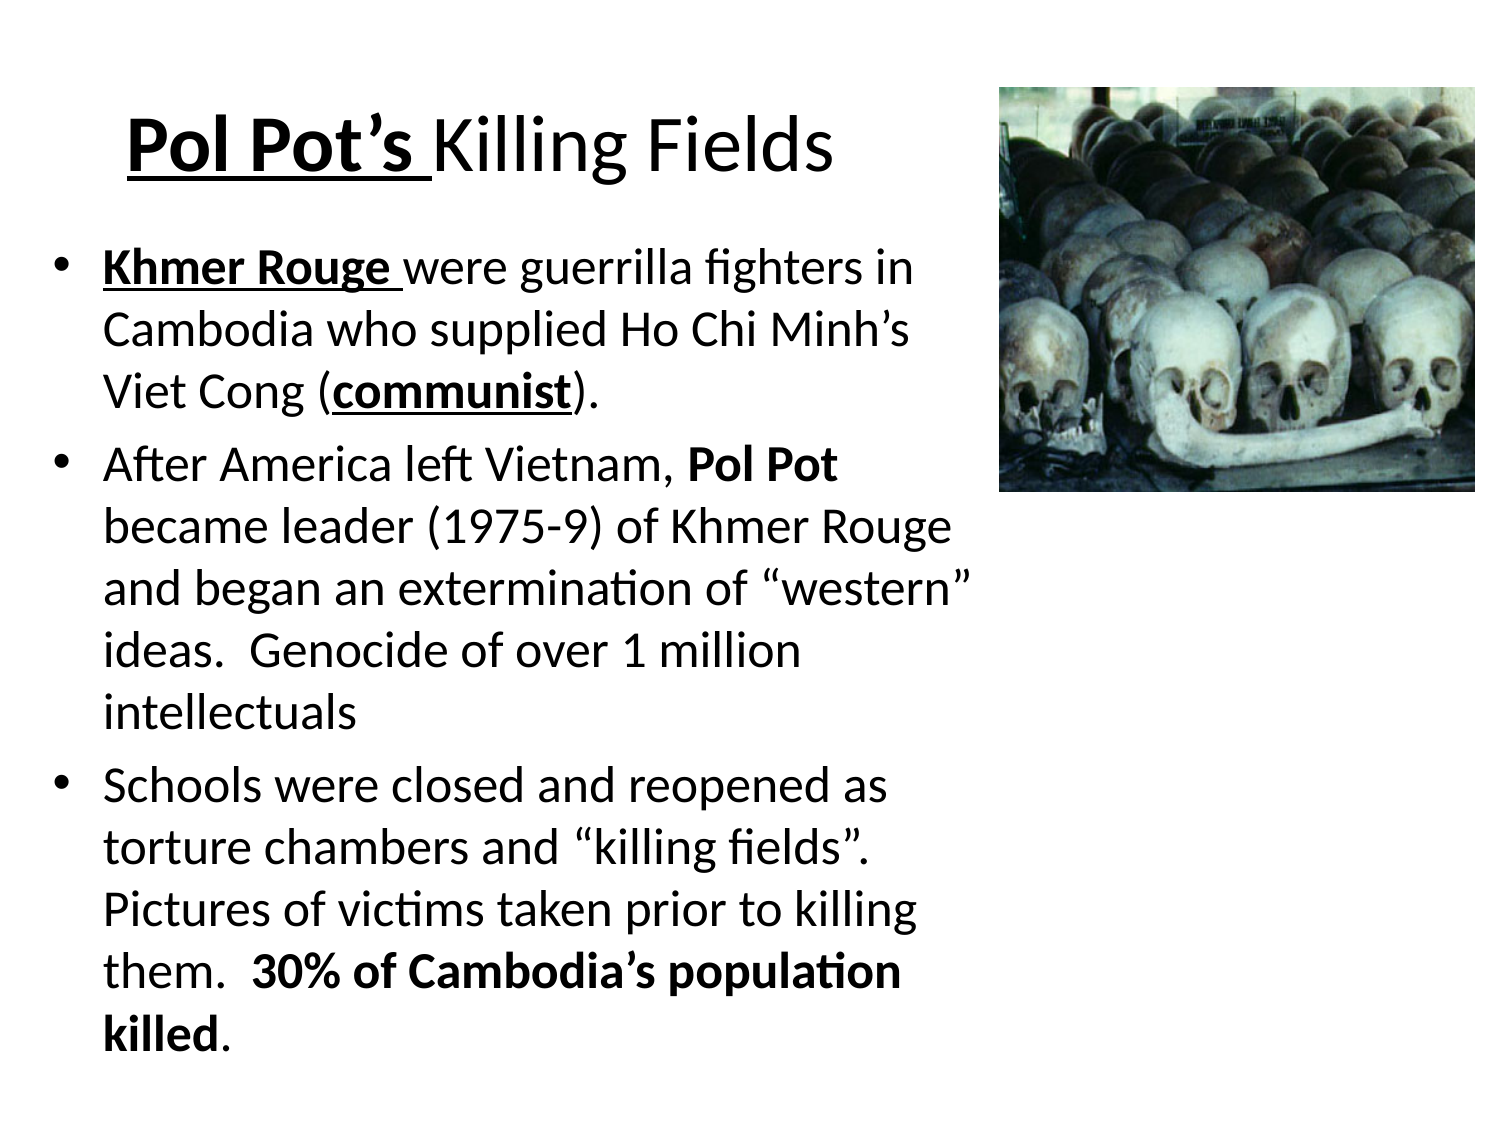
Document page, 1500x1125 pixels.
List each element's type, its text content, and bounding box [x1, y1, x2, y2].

title Pol Pot’s Killing Fields [75, 45, 888, 224]
picture [999, 87, 1475, 492]
list Khmer Rouge were guerrilla fighters in Cambodia who supplied Ho Chi Minh’s Viet Cong (communist). After America left Vietnam, Pol Pot became leader (1975-9) of Khmer Rouge and began an extermination of “western” ideas. Genocide of over 1 million intellectuals Schools were closed and reopened as torture chambers and “killing fields”. Pictures of victims taken prior to killing them. 30% of Cambodia’s population killed. [37, 224, 1000, 1088]
